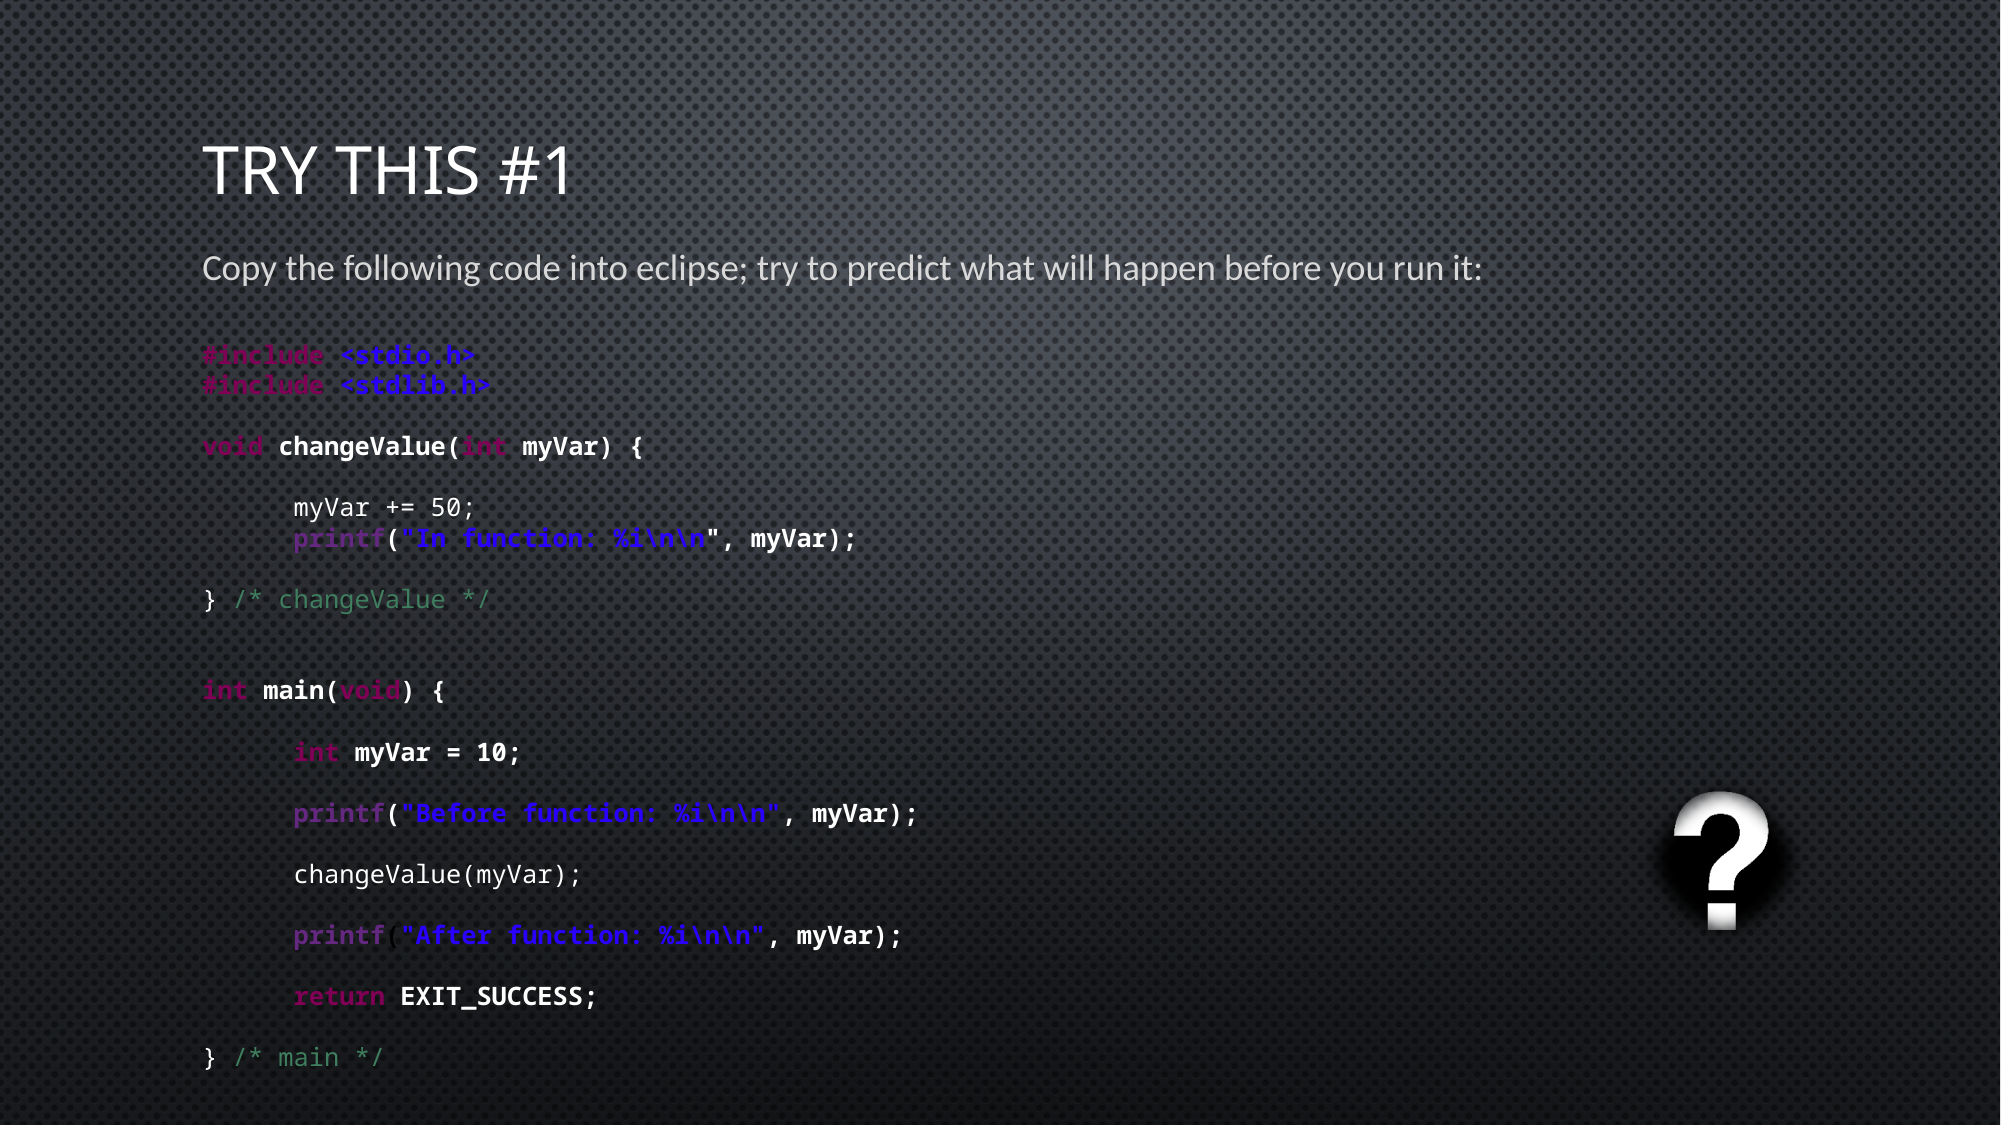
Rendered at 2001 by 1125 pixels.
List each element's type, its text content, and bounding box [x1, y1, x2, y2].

picture [1634, 772, 1813, 951]
title Try this #1 [187, 99, 1813, 236]
list Copy the following code into eclipse; try to predict what will happen before you run it: #include <stdio.h> #include <stdlib.h> void changeValue(int myVar) { myVar += 50; printf("In function: %i\n\n", myVar); } /* changeValue */ int main(void) { int myVar = 10; printf("Before function: %i\n\n", myVar); changeValue(myVar); printf("After function: %i\n\n", myVar); return EXIT_SUCCESS; } /* main */ [187, 236, 1813, 1082]
